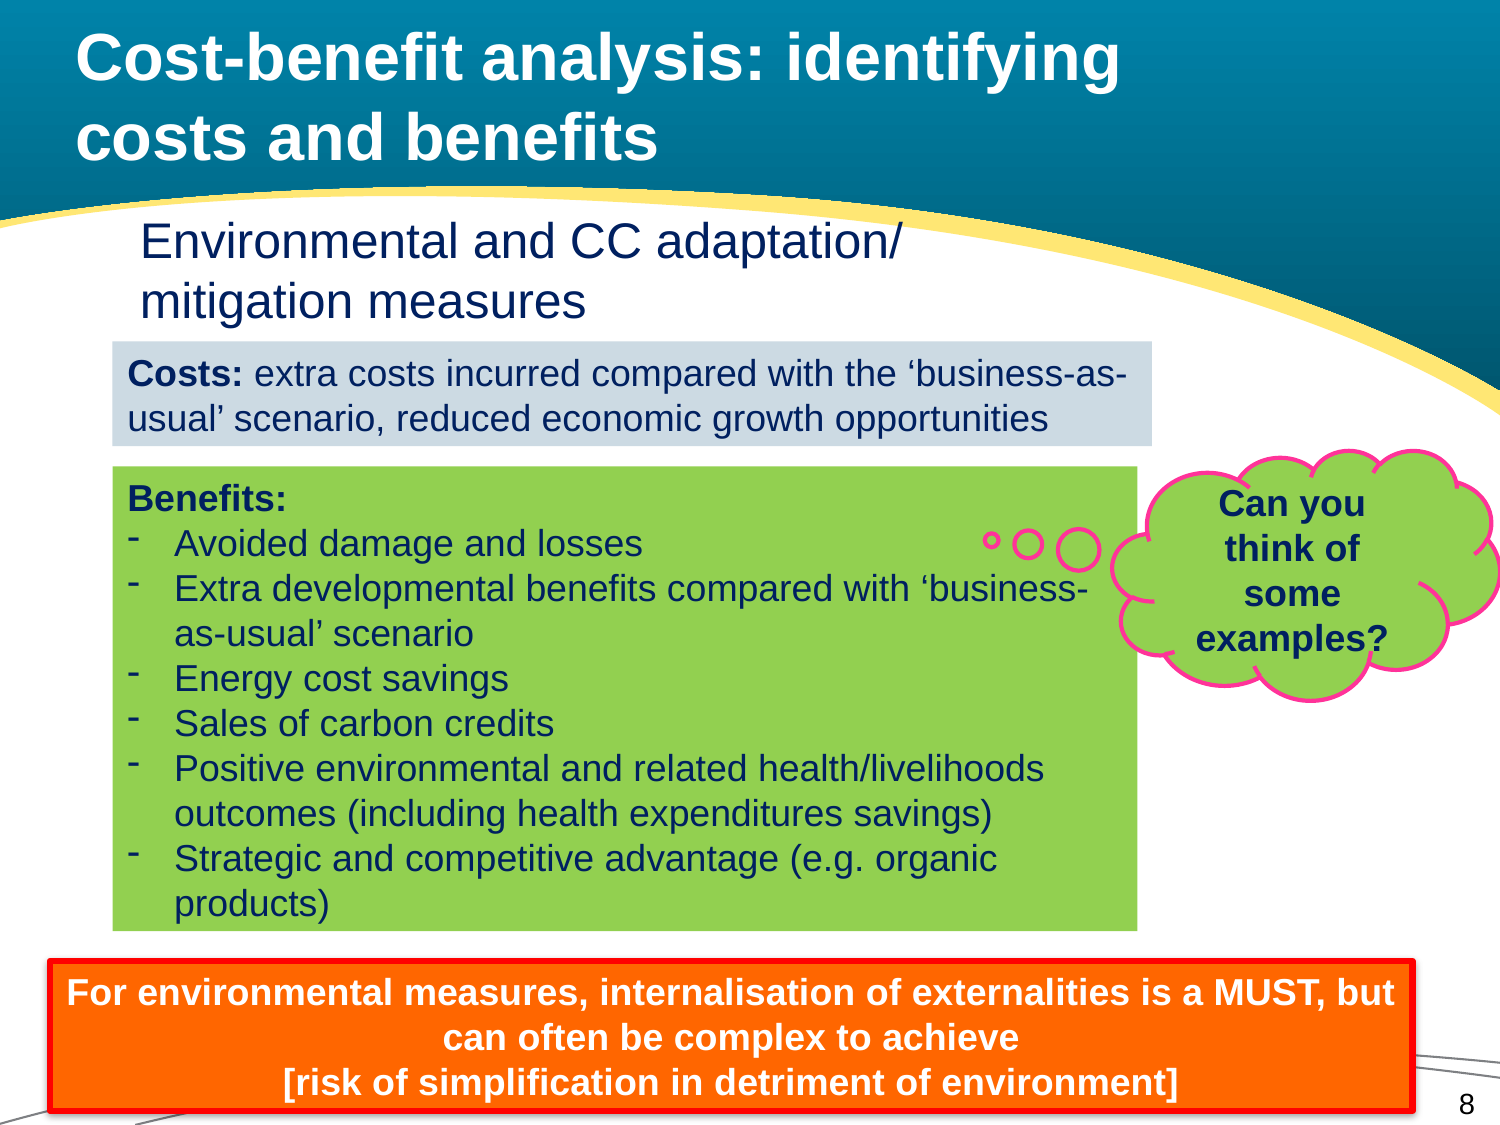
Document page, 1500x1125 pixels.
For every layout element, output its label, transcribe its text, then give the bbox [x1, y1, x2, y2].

text_box Can you think of some examples? [1109, 448, 1500, 703]
text_box Benefits: Avoided damage and losses Extra developmental benefits compared with ‘business-as-usual’ scenario Energy cost savings Sales of carbon credits Positive environmental and related health/livelihoods outcomes (including health expenditures savings) Strategic and competitive advantage (e.g. organic products) [112, 466, 1138, 932]
text_box Can you think of some examples? [1055, 526, 1102, 573]
text_box Costs: extra costs incurred compared with the ‘business-as-usual’ scenario, reduced economic growth opportunities [112, 341, 1152, 447]
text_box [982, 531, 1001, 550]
text_box Environmental and CC adaptation/ mitigation measures [125, 201, 1150, 336]
text_box For environmental measures, internalisation of externalities is a MUST, but can often be complex to achieve [risk of simplification in detriment of environment] [47, 958, 1416, 1114]
slide_number 8 [1421, 1084, 1476, 1113]
title Cost-benefit analysis: identifying costs and benefits [74, 0, 1476, 188]
text_box Can you think of some examples? [1012, 528, 1045, 561]
